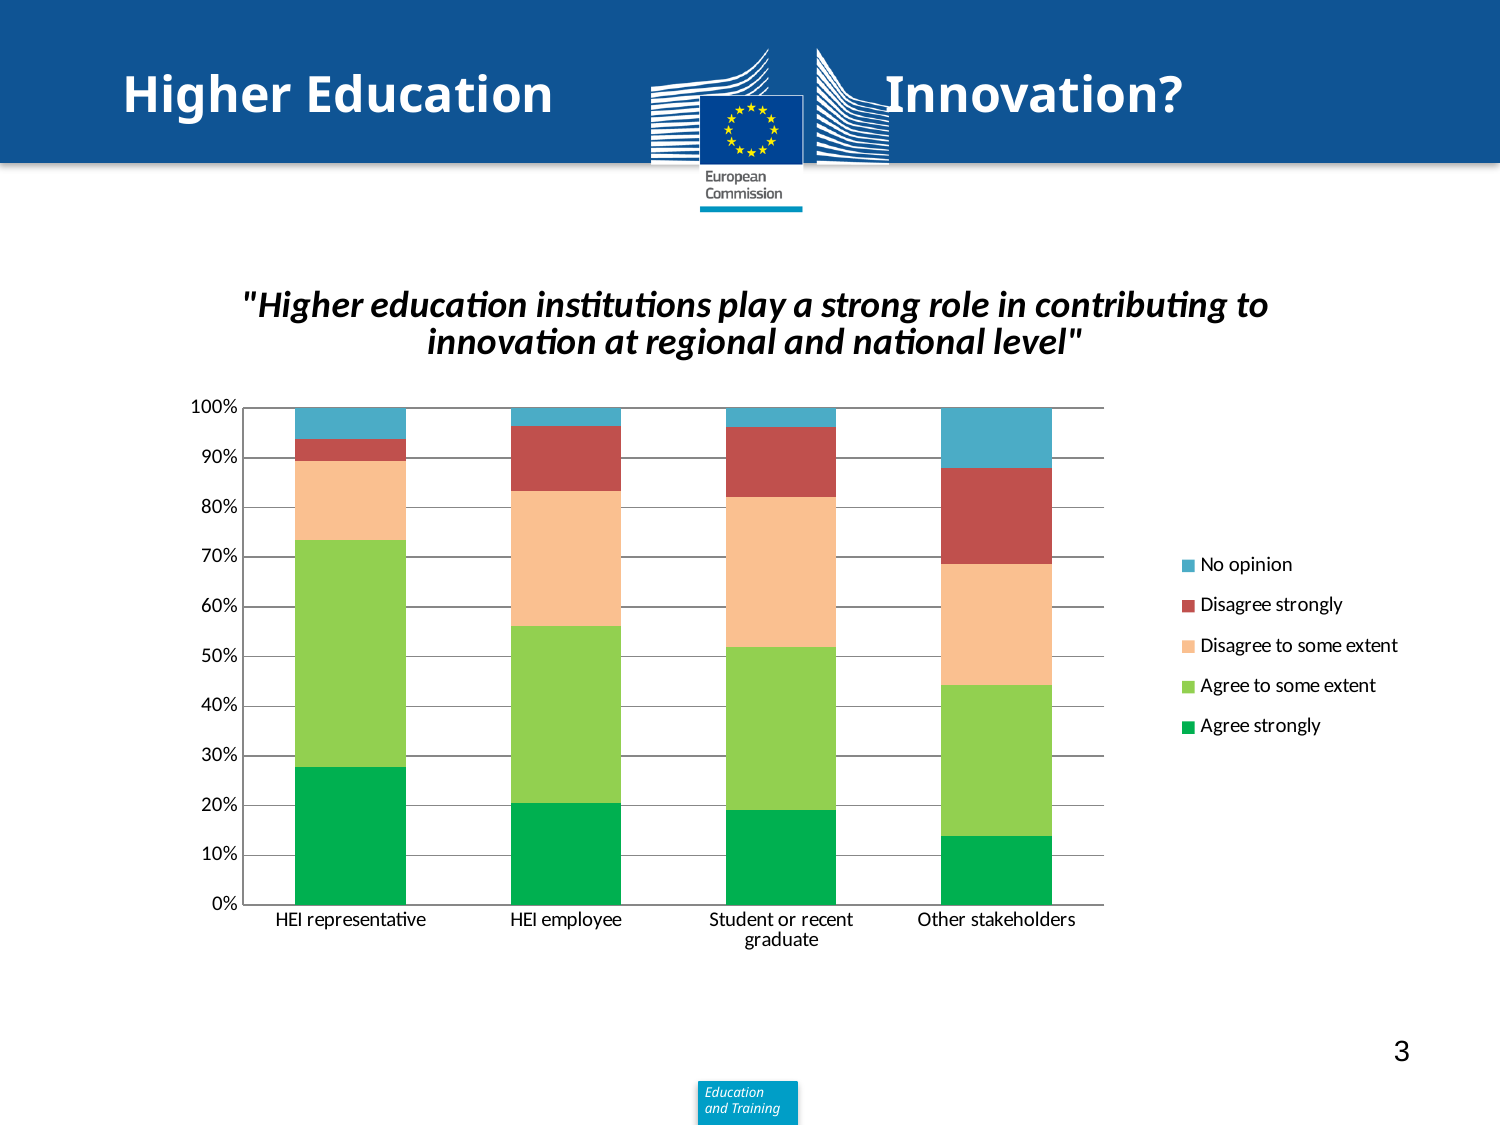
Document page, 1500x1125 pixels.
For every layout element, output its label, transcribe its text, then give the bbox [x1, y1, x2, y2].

slide_number 3 [1074, 1024, 1426, 1103]
text_box Higher Education Innovation? [29, 54, 1500, 126]
picture [651, 48, 889, 54]
chart [88, 255, 1424, 1000]
picture [651, 126, 889, 213]
